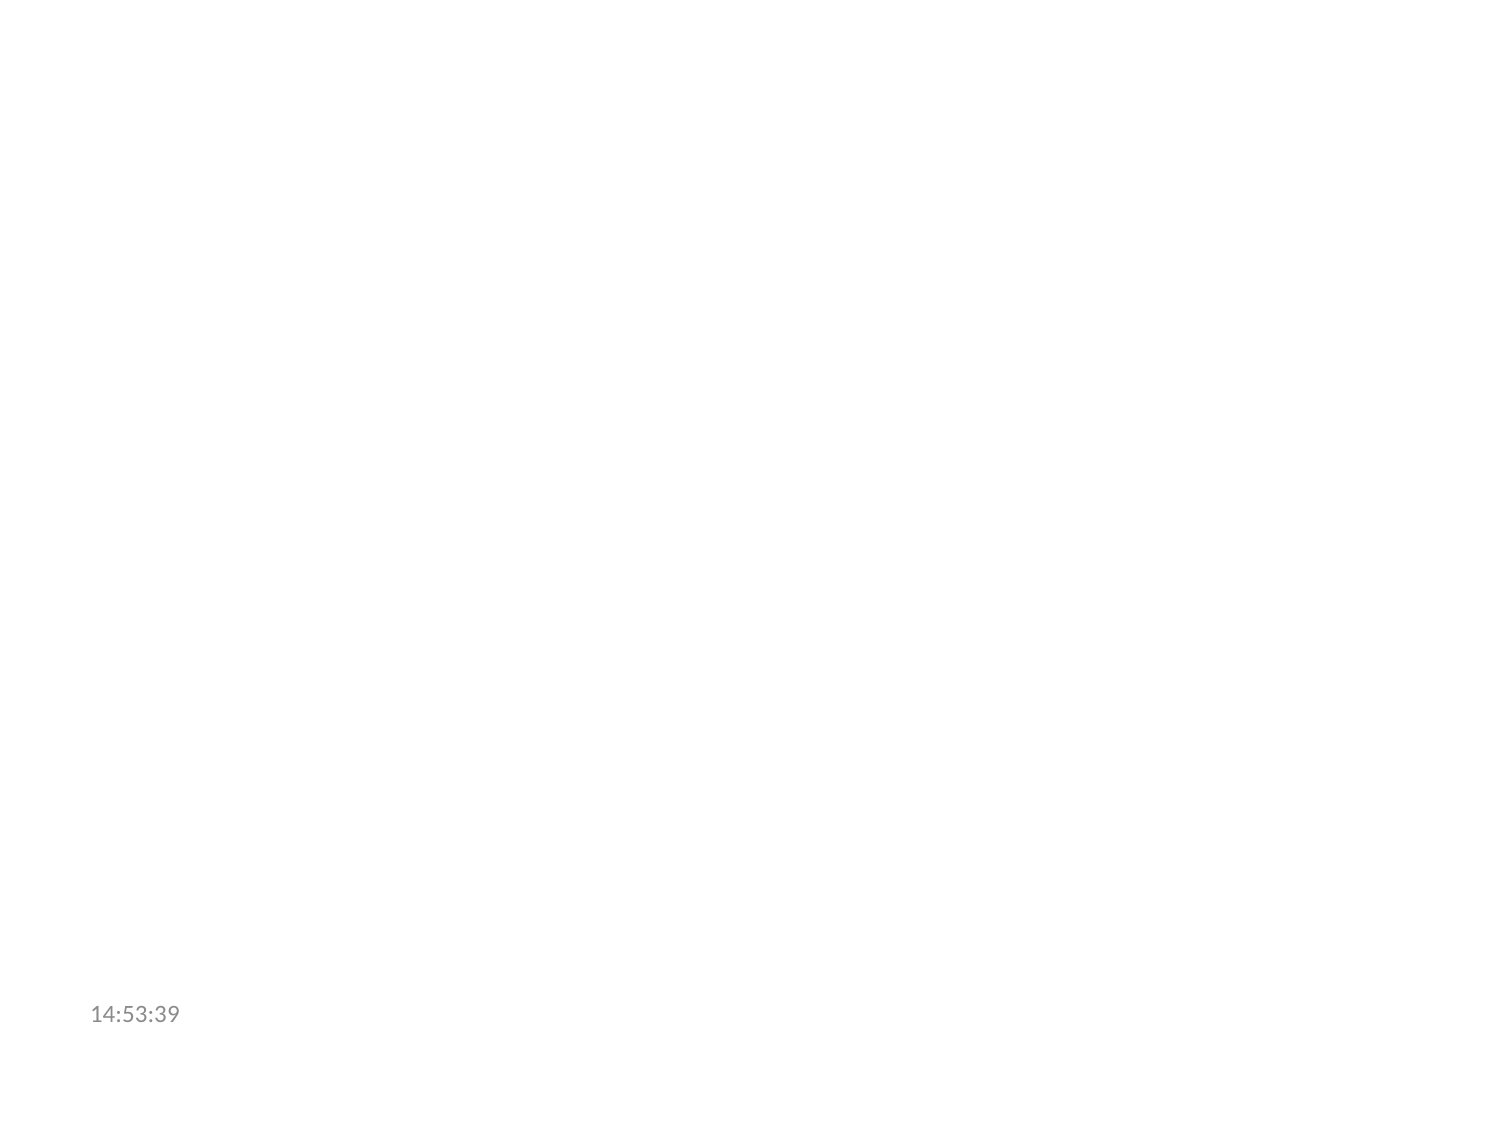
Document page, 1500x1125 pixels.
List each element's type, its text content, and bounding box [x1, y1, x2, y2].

text_box 15:35:09 [75, 982, 425, 1043]
